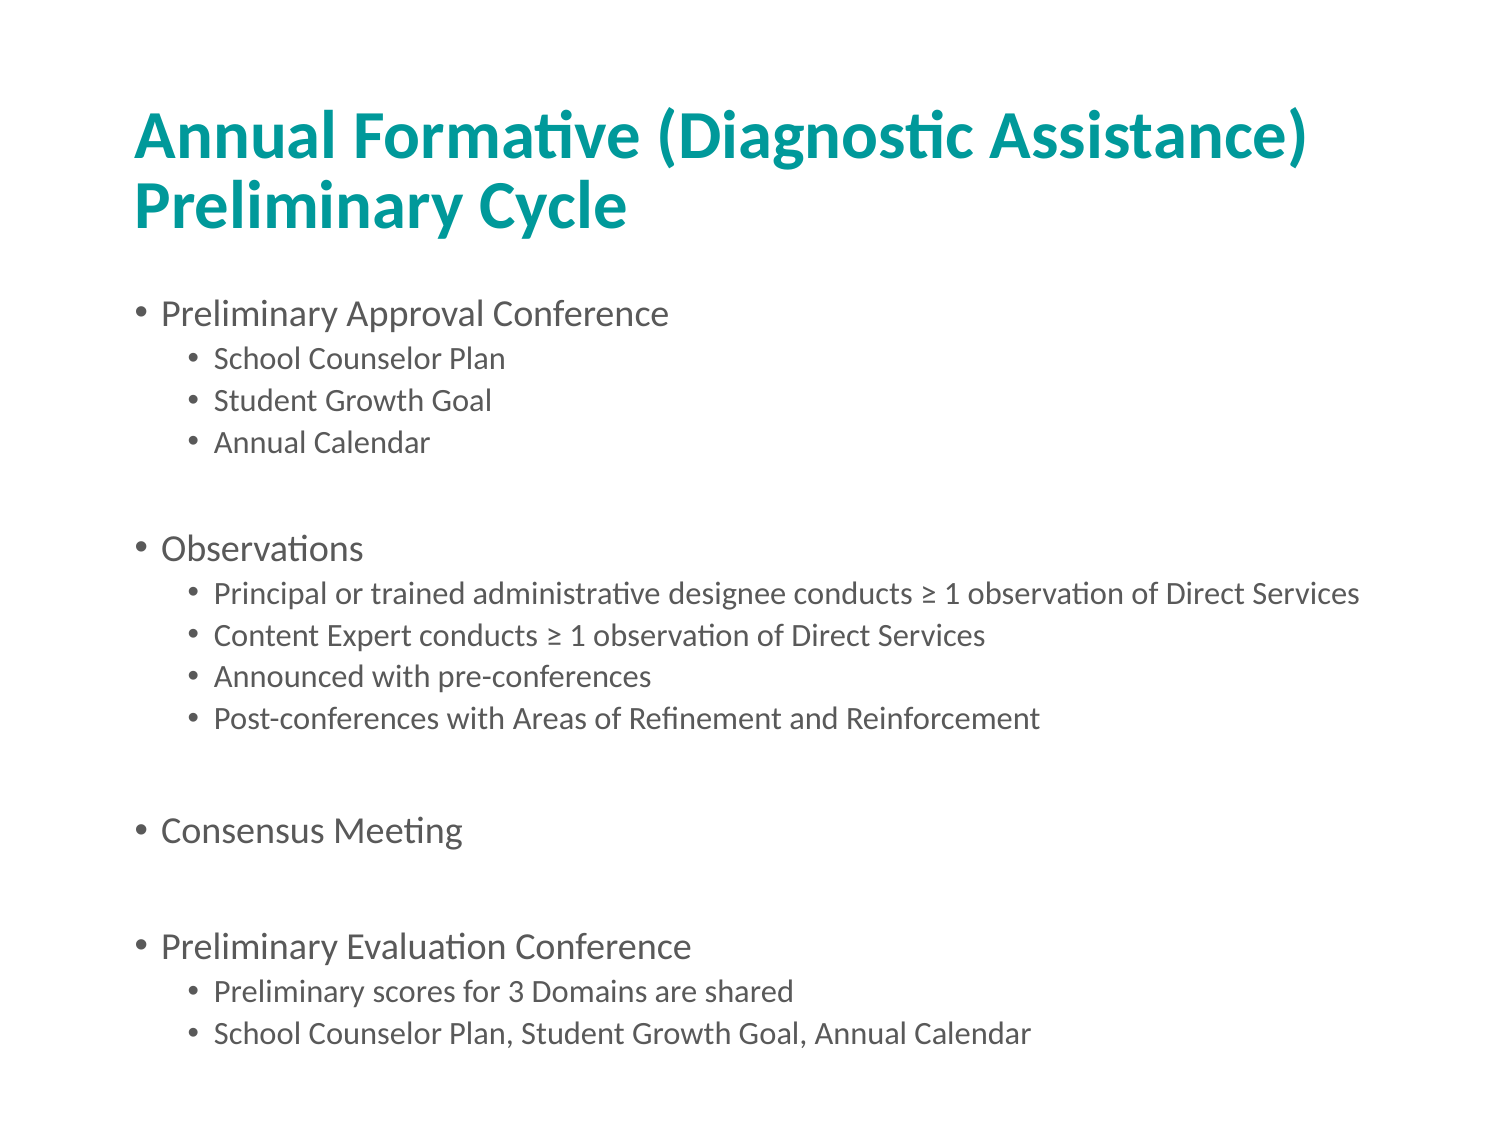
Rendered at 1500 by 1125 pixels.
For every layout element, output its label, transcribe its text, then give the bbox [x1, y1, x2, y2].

list Preliminary Approval Conference School Counselor Plan Student Growth Goal Annual Calendar Observations Principal or trained administrative designee conducts ≥ 1 observation of Direct Services Content Expert conducts ≥ 1 observation of Direct Services Announced with pre-conferences Post-conferences with Areas of Refinement and Reinforcement Consensus Meeting Preliminary Evaluation Conference Preliminary scores for 3 Domains are shared School Counselor Plan, Student Growth Goal, Annual Calendar [134, 293, 1366, 1063]
title Annual Formative (Diagnostic Assistance) Preliminary Cycle [134, 32, 1366, 243]
